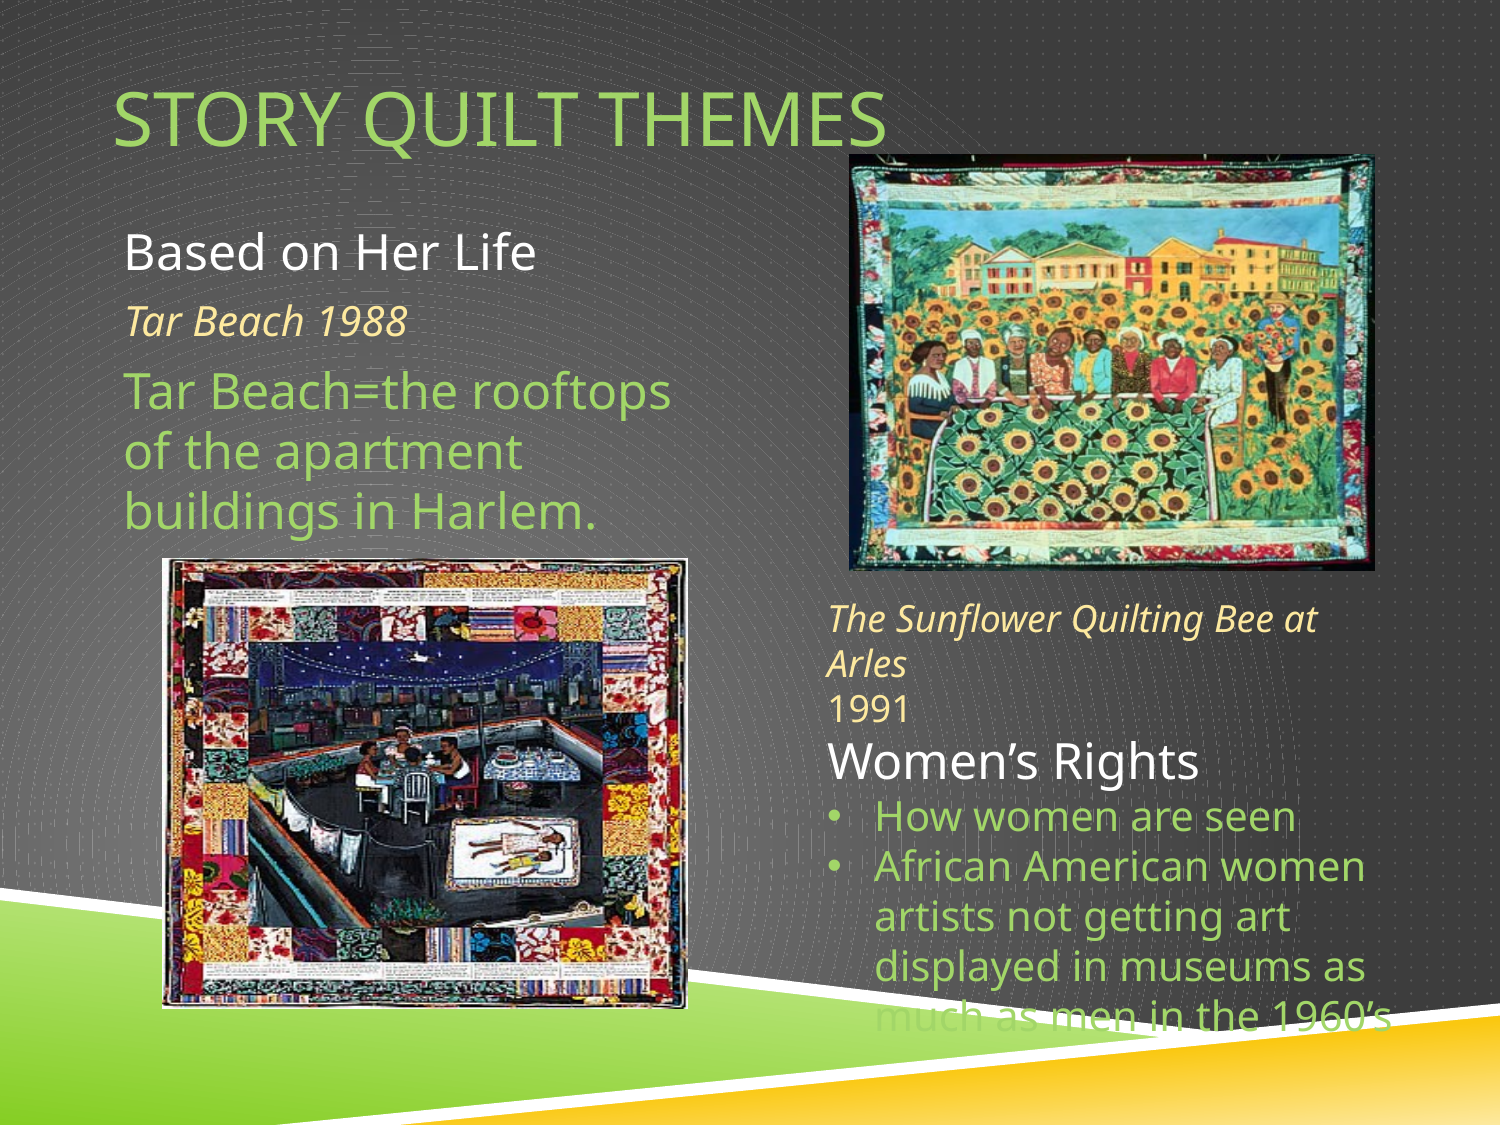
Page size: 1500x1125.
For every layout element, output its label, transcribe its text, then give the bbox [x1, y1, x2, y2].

title Story Quilt Themes [112, 45, 1388, 188]
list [849, 153, 1376, 572]
picture [162, 558, 688, 1009]
list Based on Her Life Tar Beach 1988 Tar Beach=the rooftops of the apartment buildings in Harlem. [112, 212, 713, 888]
text_box The Sunflower Quilting Bee at Arles 1991 Women’s Rights How women are seen African American women artists not getting art displayed in museums as much as men in the 1960’s [812, 362, 1413, 1048]
